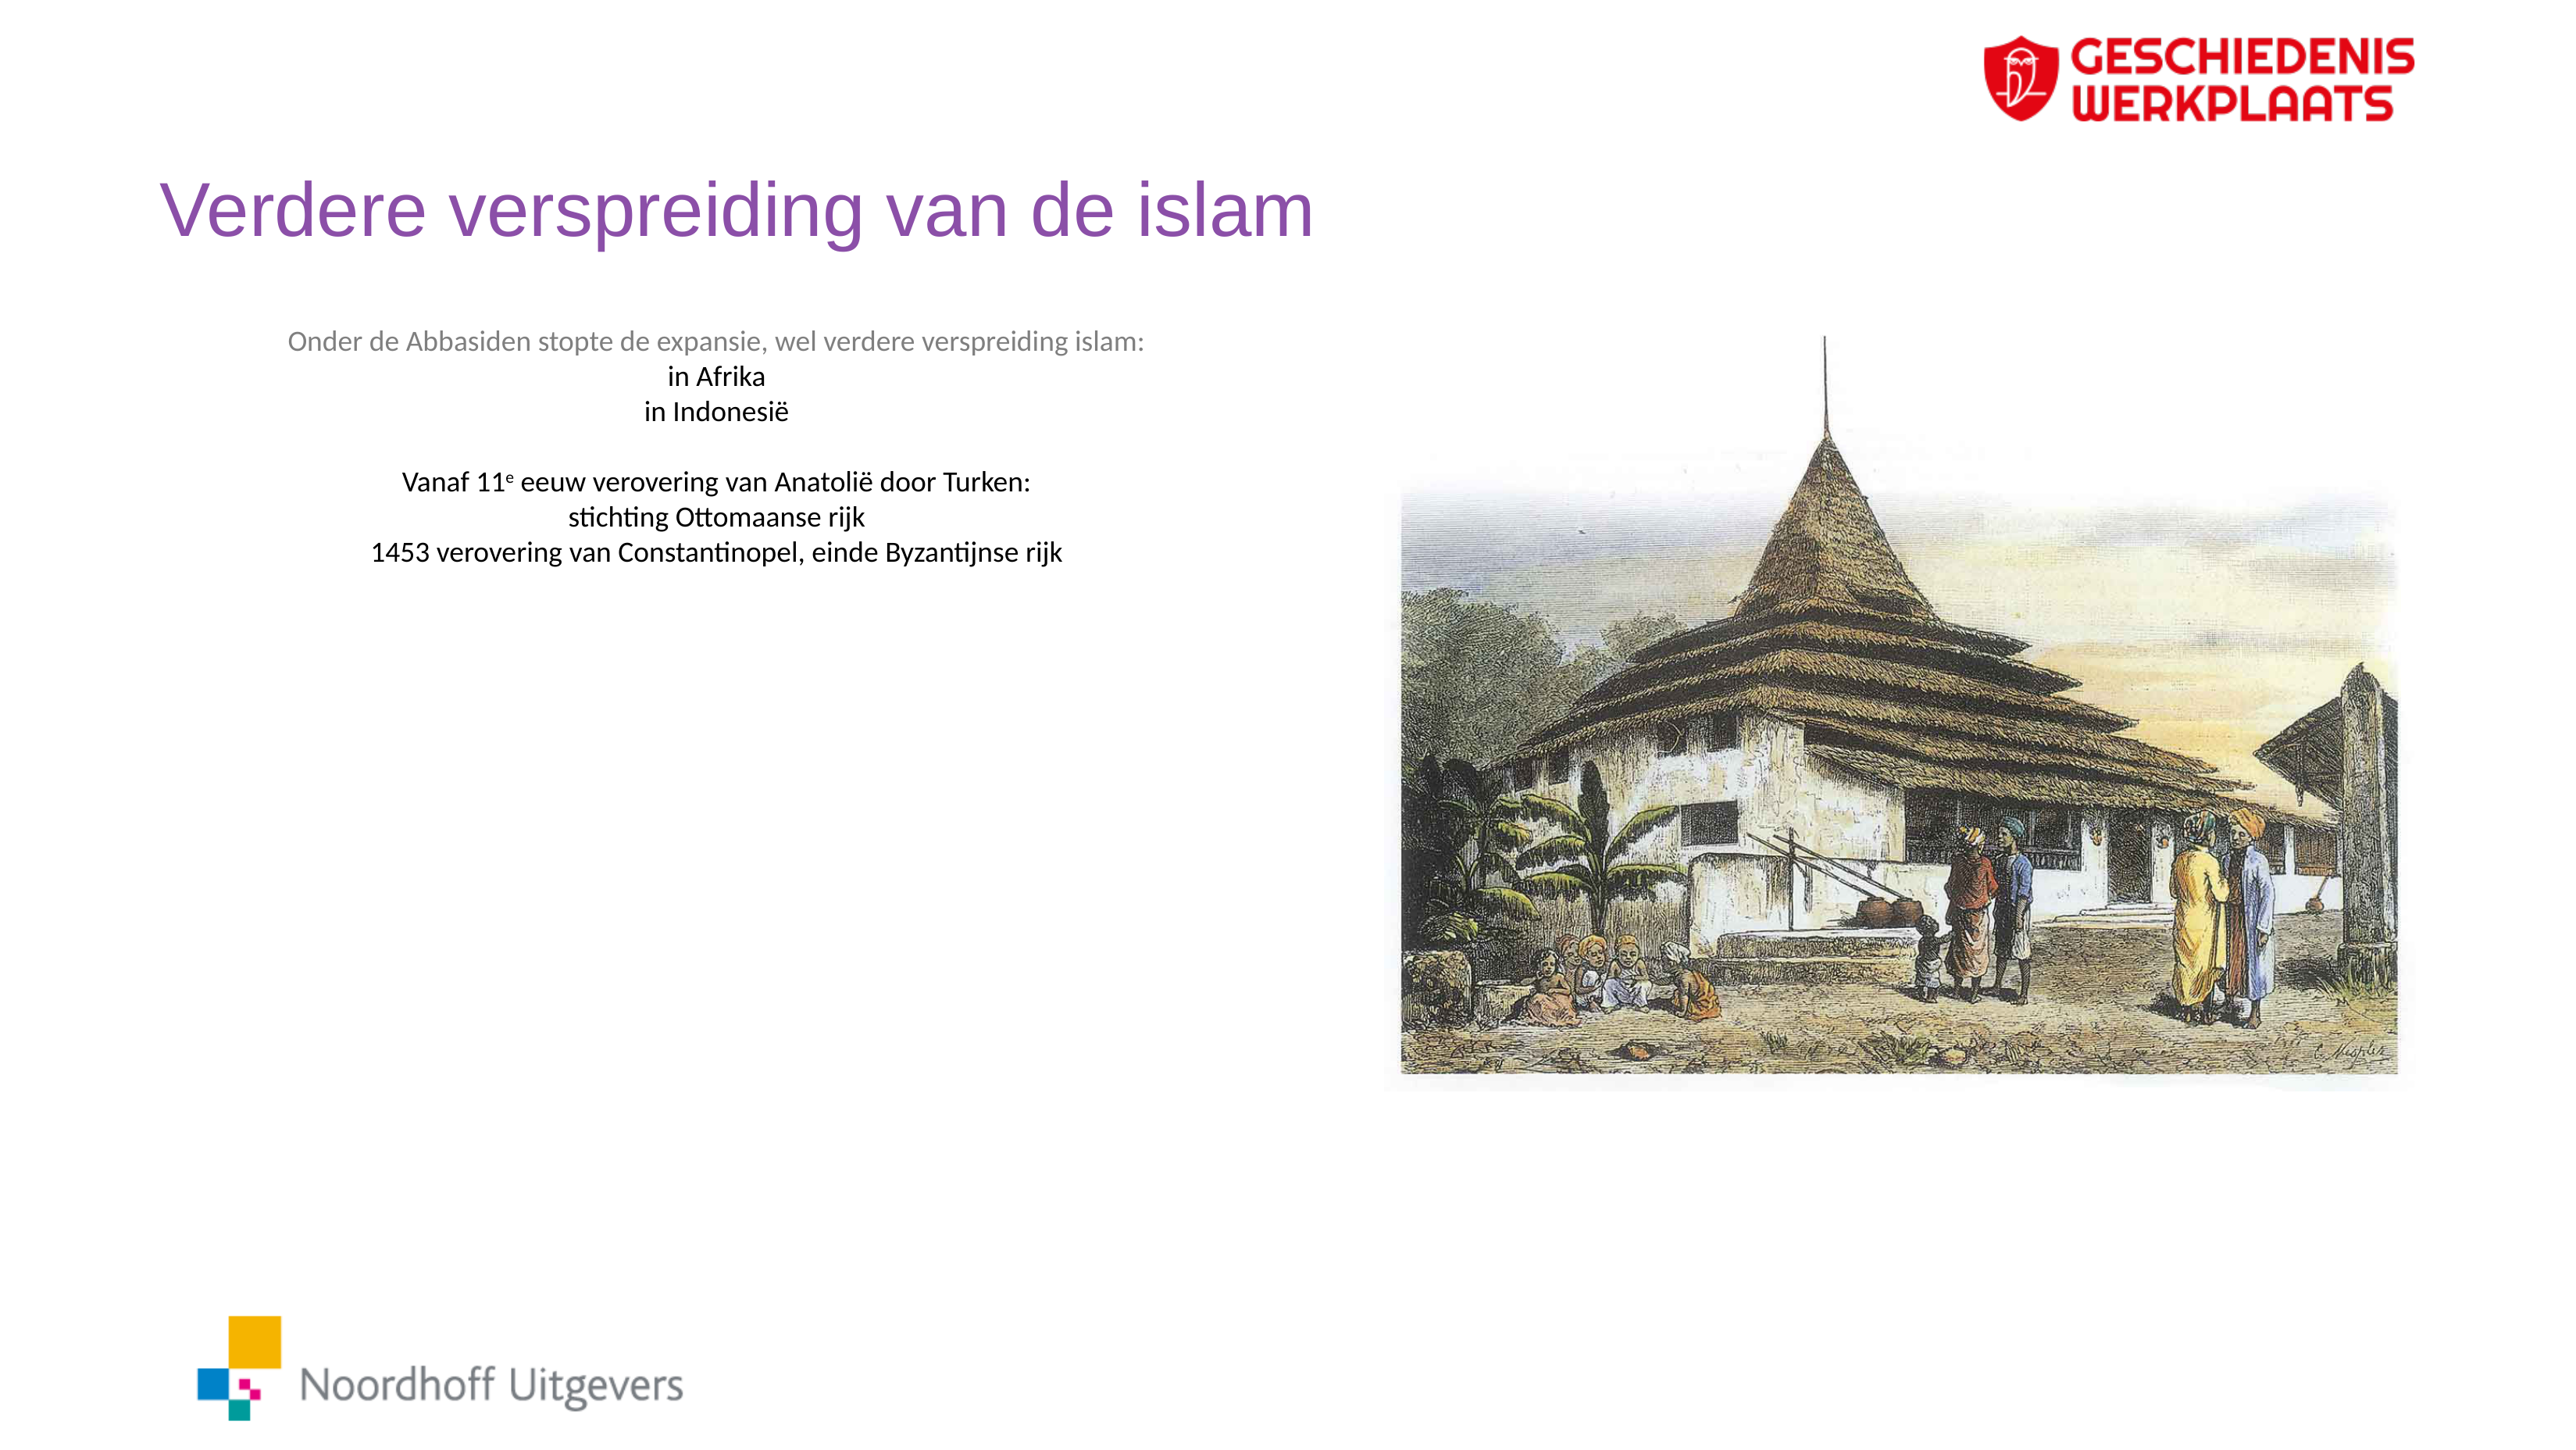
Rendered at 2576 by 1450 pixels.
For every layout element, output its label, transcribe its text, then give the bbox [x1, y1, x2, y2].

picture [1384, 322, 2416, 1091]
picture [1610, 0, 2576, 161]
list Onder de Abbasiden stopte de expansie, wel verdere verspreiding islam: in Afrika in Indonesië Vanaf 11e eeuw verovering van Anatolië door Turken: stichting Ottomaanse rijk 1453 verovering van Constantinopel, einde Byzantijnse rijk [159, 322, 1288, 1288]
title Verdere verspreiding van de islam [159, 159, 2416, 266]
picture [159, 1288, 802, 1449]
